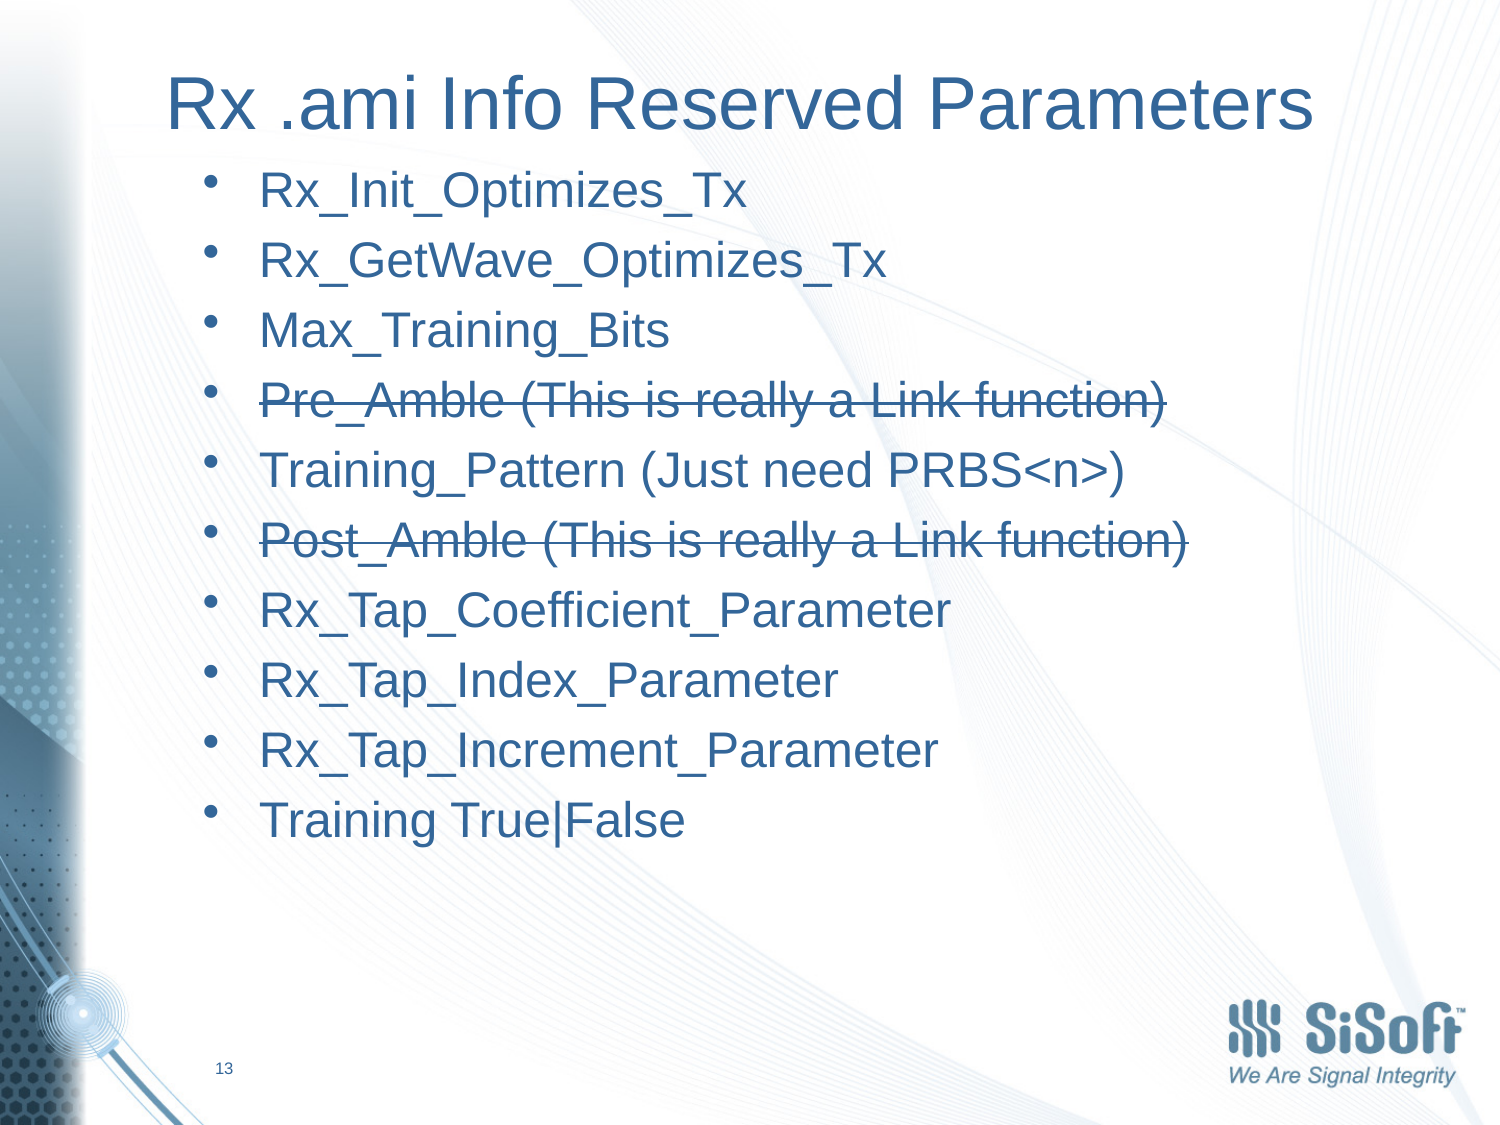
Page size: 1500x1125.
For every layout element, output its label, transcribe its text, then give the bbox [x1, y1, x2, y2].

picture [0, 0, 1500, 1125]
footer 13 [200, 1050, 975, 1104]
list Rx_Init_Optimizes_Tx Rx_GetWave_Optimizes_Tx Max_Training_Bits Pre_Amble (This is really a Link function) Training_Pattern (Just need PRBS<n>) Post_Amble (This is really a Link function) Rx_Tap_Coefficient_Parameter Rx_Tap_Index_Parameter Rx_Tap_Increment_Parameter Training True|False [187, 149, 1363, 963]
title Rx .ami Info Reserved Parameters [150, 24, 1363, 175]
